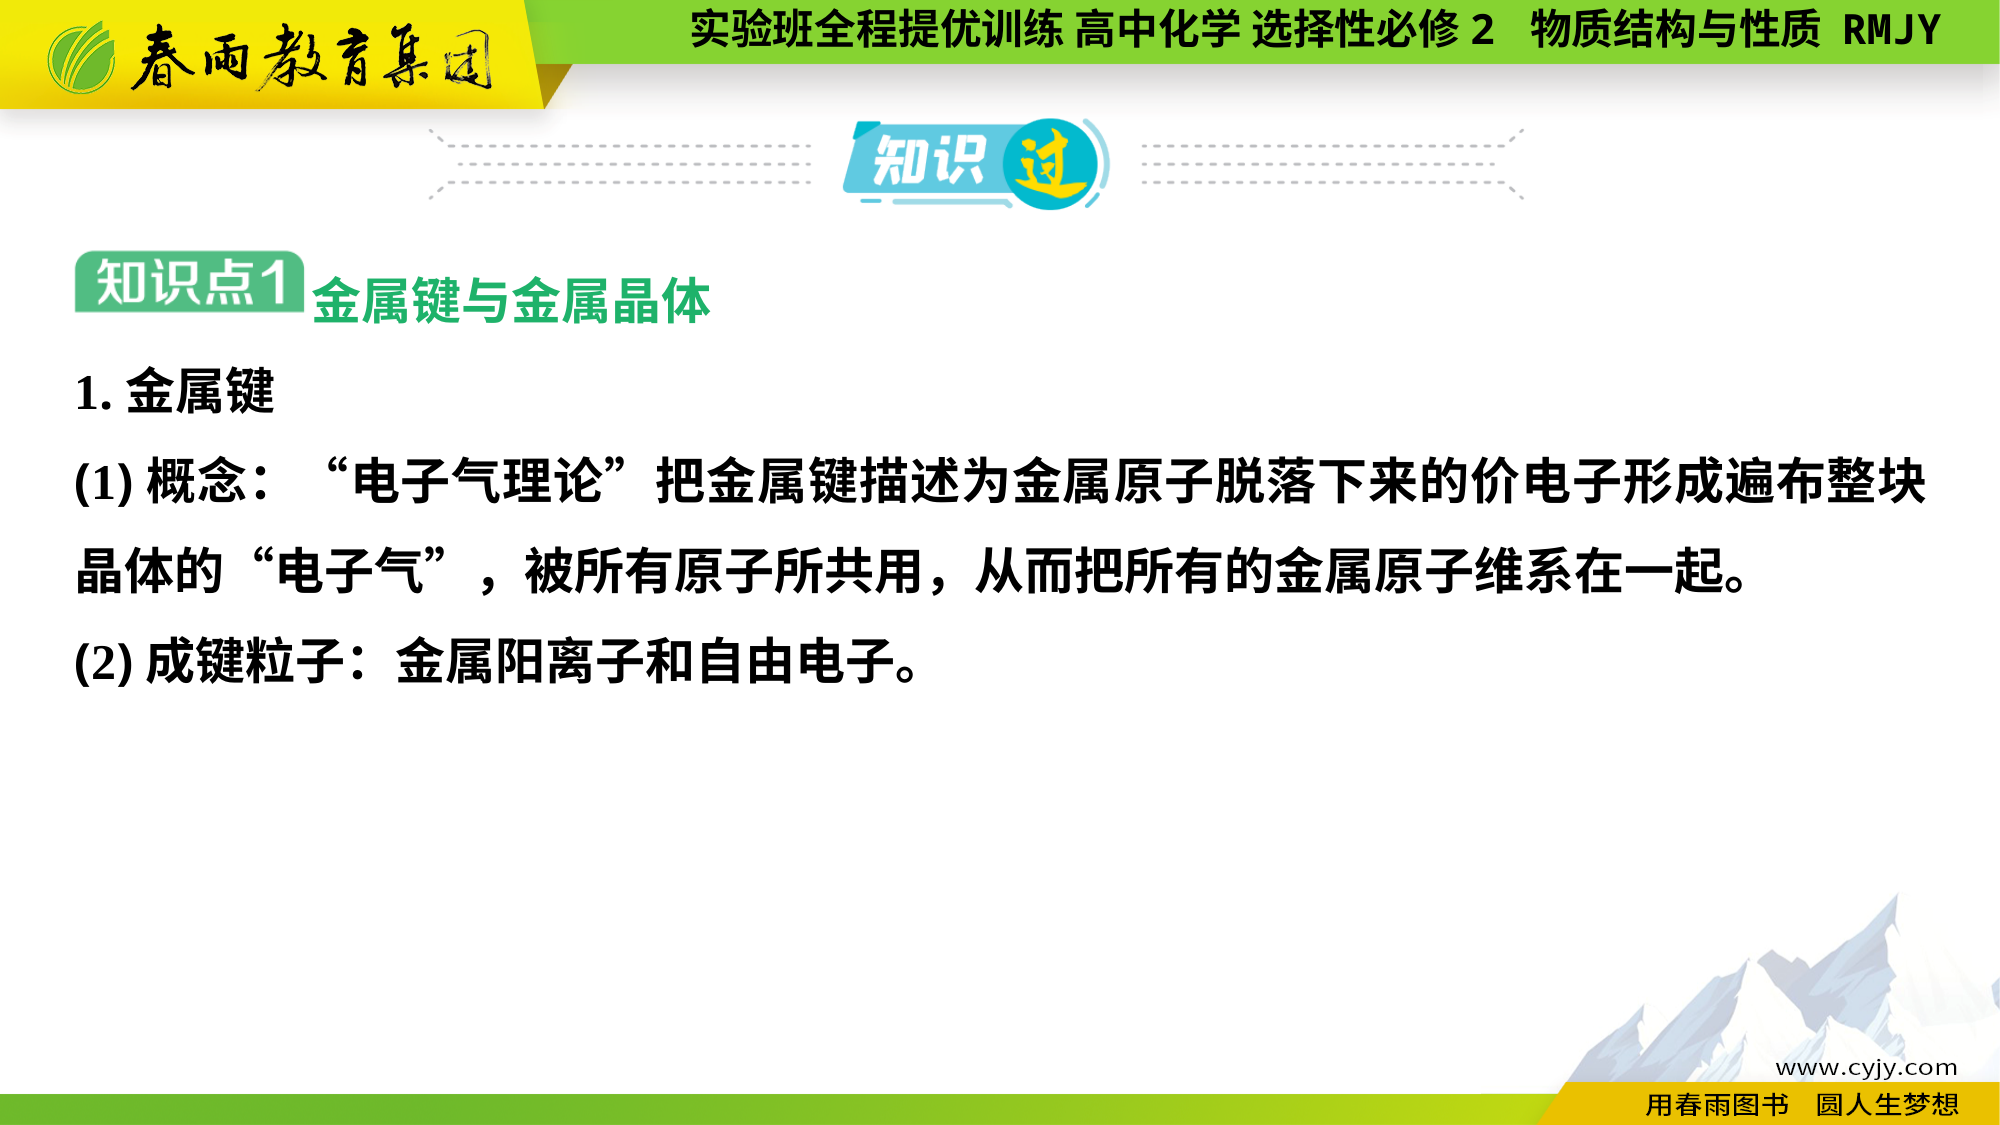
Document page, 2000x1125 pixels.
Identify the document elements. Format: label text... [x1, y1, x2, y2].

list 金属键与金属晶体 1.金属键 (1)概念：“电子气理论”把金属键描述为金属原子脱落下来的价电子形成遍布整块晶体的“电子气”，被所有原子所共用，从而把所有的金属原子维系在一起。 (2)成键粒子：金属阳离子和自由电子。 [59, 232, 1944, 702]
picture [0, 0, 2000, 1125]
